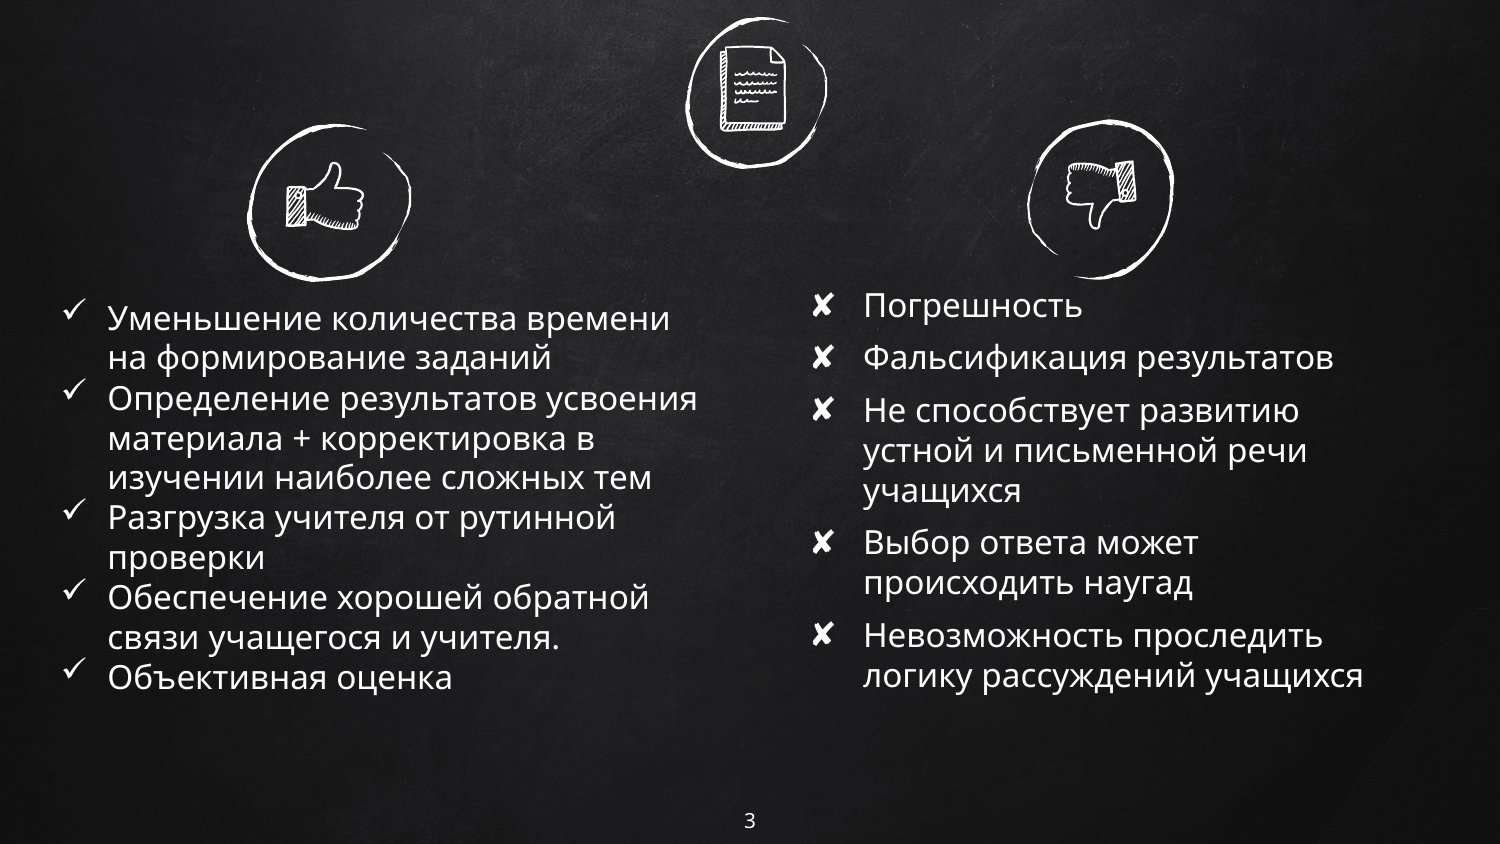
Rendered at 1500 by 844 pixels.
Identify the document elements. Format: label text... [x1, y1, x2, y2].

slide_number 3 [705, 792, 795, 844]
text_box [246, 123, 412, 282]
text_box [685, 17, 828, 169]
text_box [1027, 119, 1175, 280]
list Погрешность Фальсификация результатов Не способствует развитию устной и письменной речи учащихся Выбор ответа может происходить наугад Невозможность проследить логику рассуждений учащихся [774, 269, 1408, 731]
text_box Уменьшение количества времени на формирование заданий Определение результатов усвоения материала + корректировка в изучении наиболее сложных тем Разгрузка учителя от рутинной проверки Обеспечение хорошей обратной связи учащегося и учителя. Объективная оценка [0, 281, 719, 693]
text_box [285, 161, 364, 231]
text_box [719, 45, 787, 132]
text_box [1066, 160, 1137, 230]
picture [0, 0, 1500, 844]
